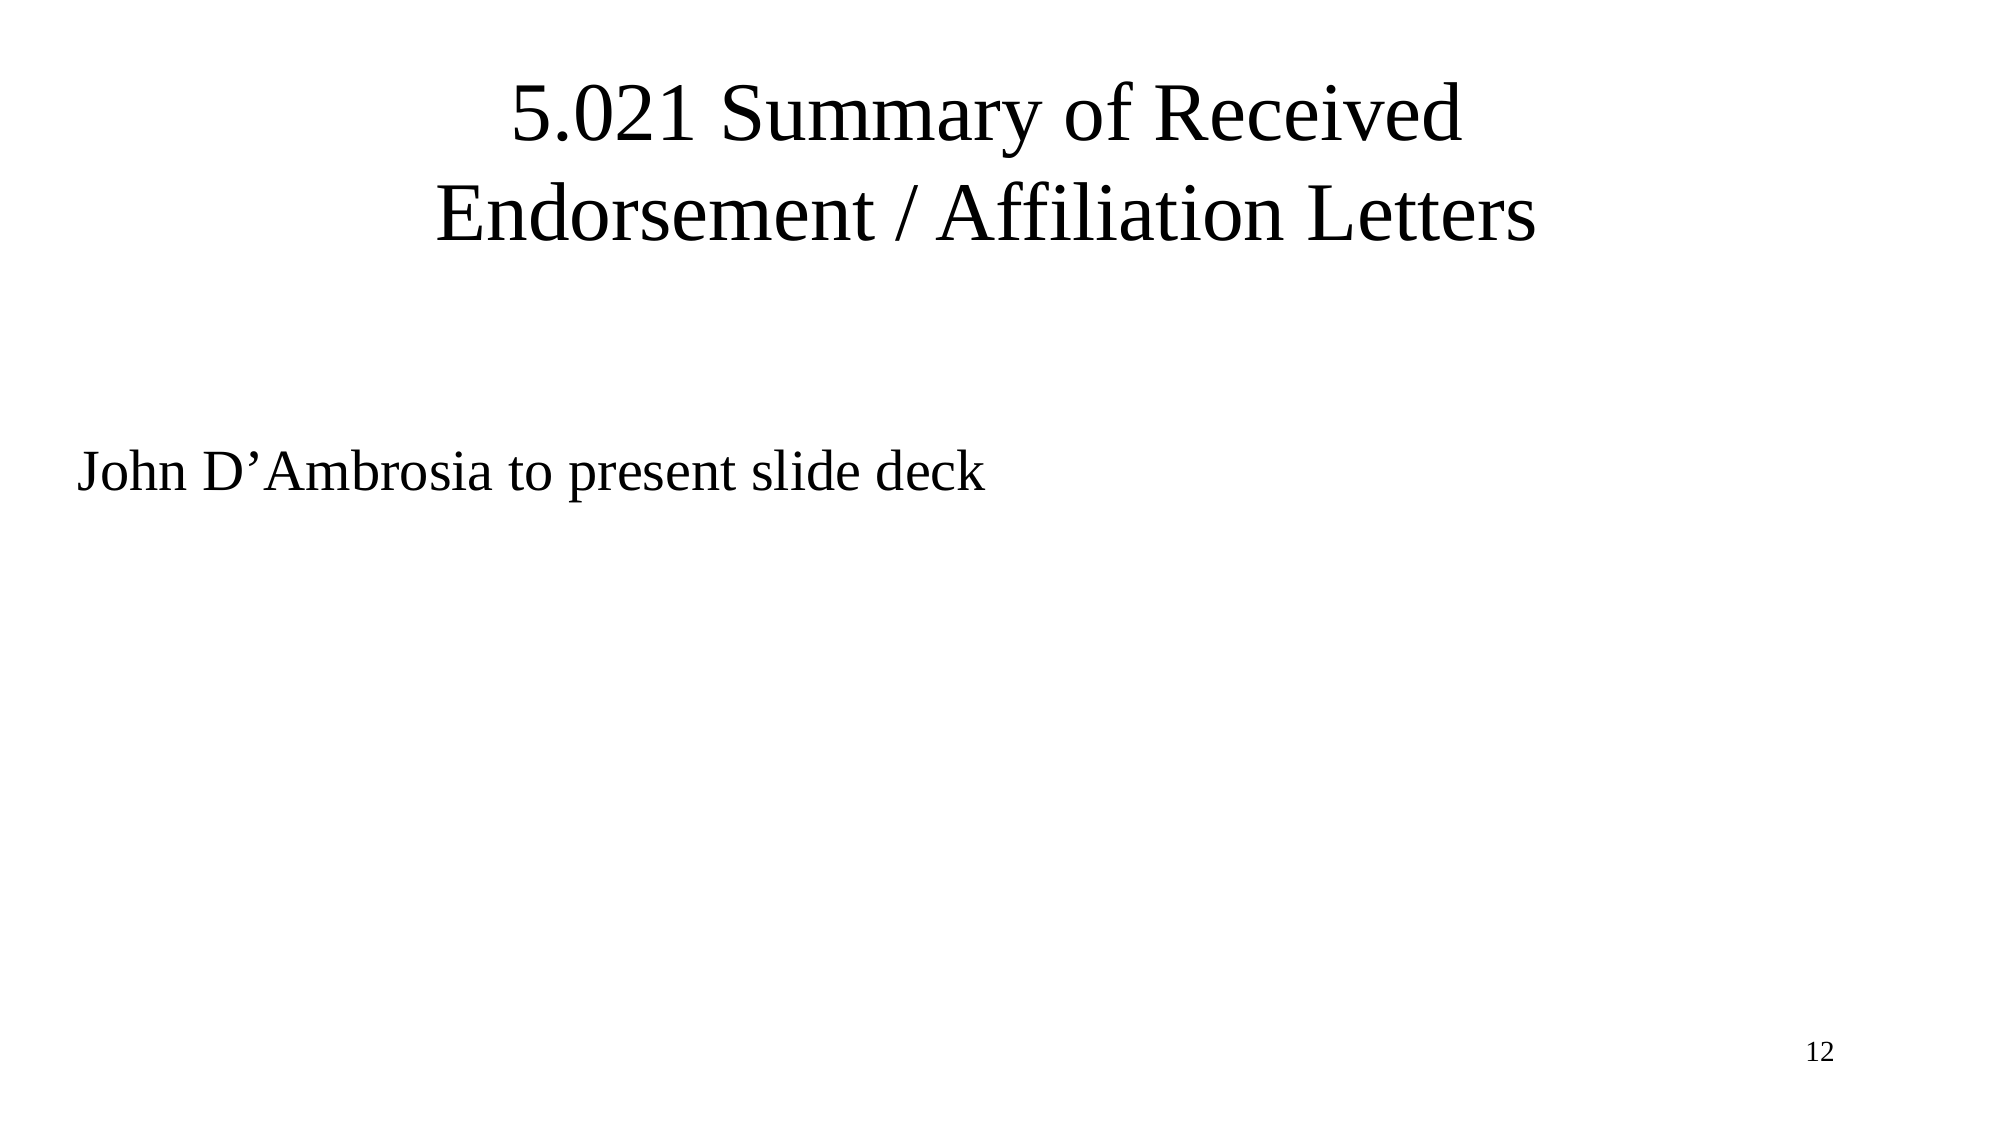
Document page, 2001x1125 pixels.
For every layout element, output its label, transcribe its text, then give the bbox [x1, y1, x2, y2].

list John D’Ambrosia to present slide deck [62, 424, 1926, 1076]
slide_number 12 [1433, 1024, 1851, 1101]
title 5.021 Summary of Received Endorsement / Affiliation Letters [349, 49, 1626, 238]
